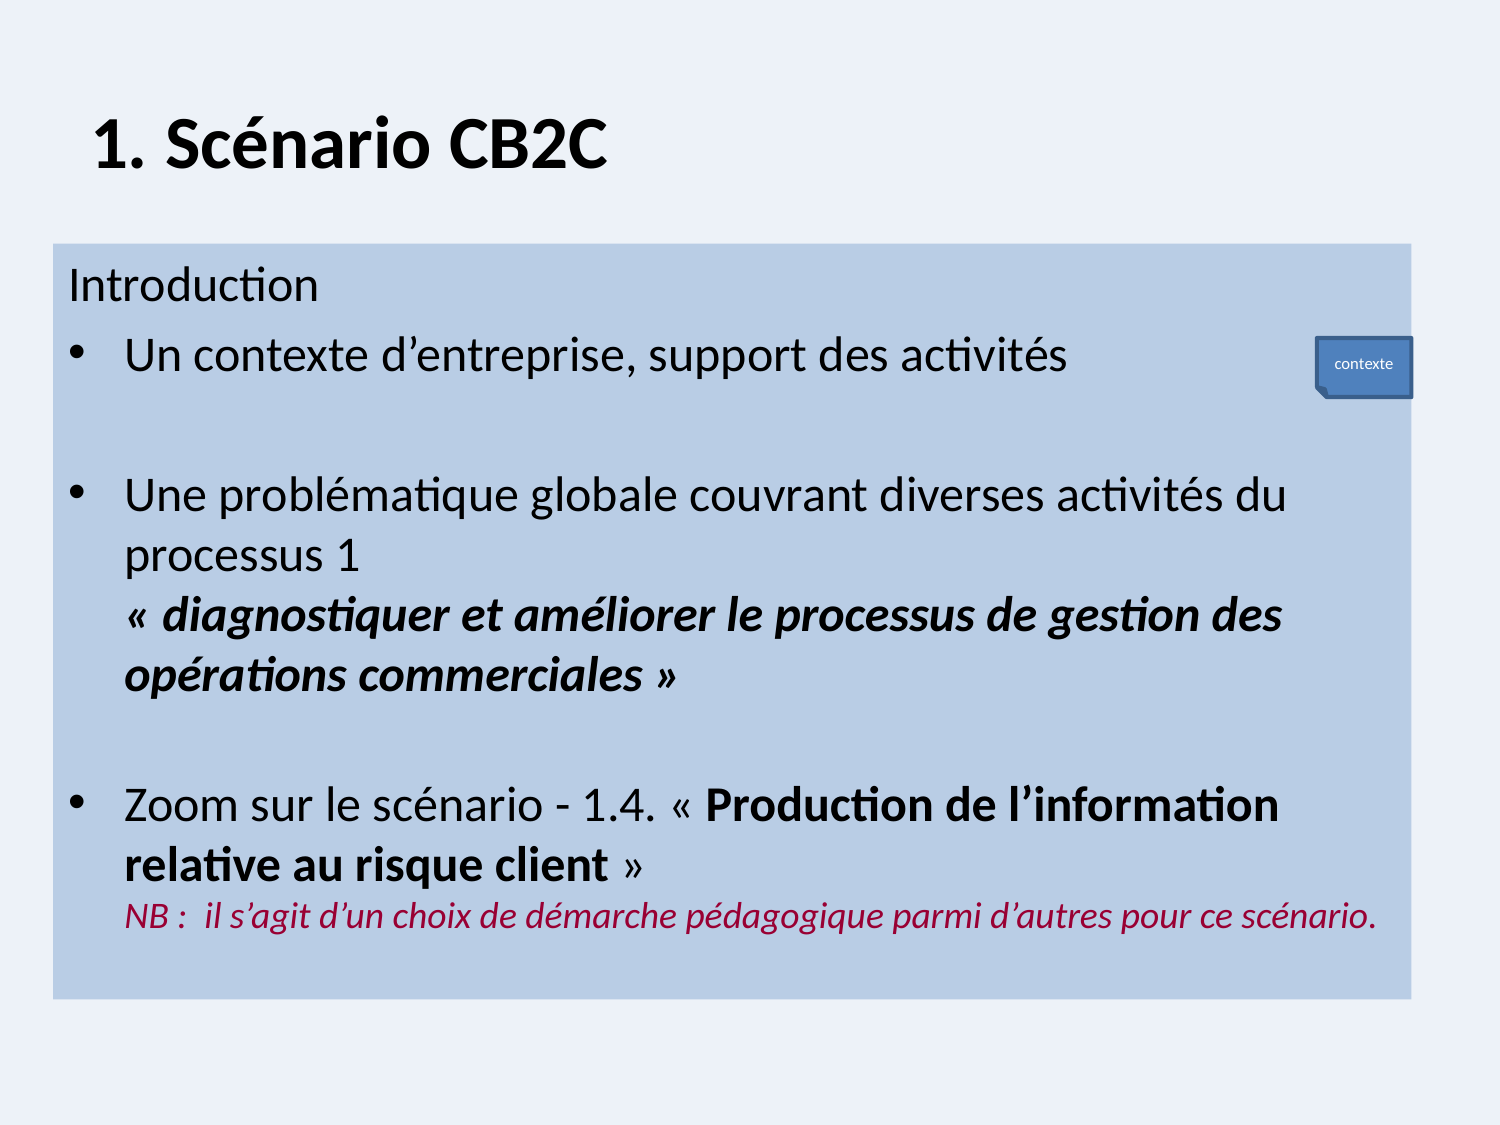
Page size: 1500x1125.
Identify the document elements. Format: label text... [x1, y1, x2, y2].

title 1. Scénario CB2C [75, 45, 1425, 233]
text_box contexte [1314, 335, 1414, 400]
list Introduction Un contexte d’entreprise, support des activités Une problématique globale couvrant diverses activités du processus 1 « diagnostiquer et améliorer le processus de gestion des opérations commerciales » Zoom sur le scénario - 1.4. « Production de l’information relative au risque client » NB : il s’agit d’un choix de démarche pédagogique parmi d’autres pour ce scénario. [53, 243, 1412, 1000]
